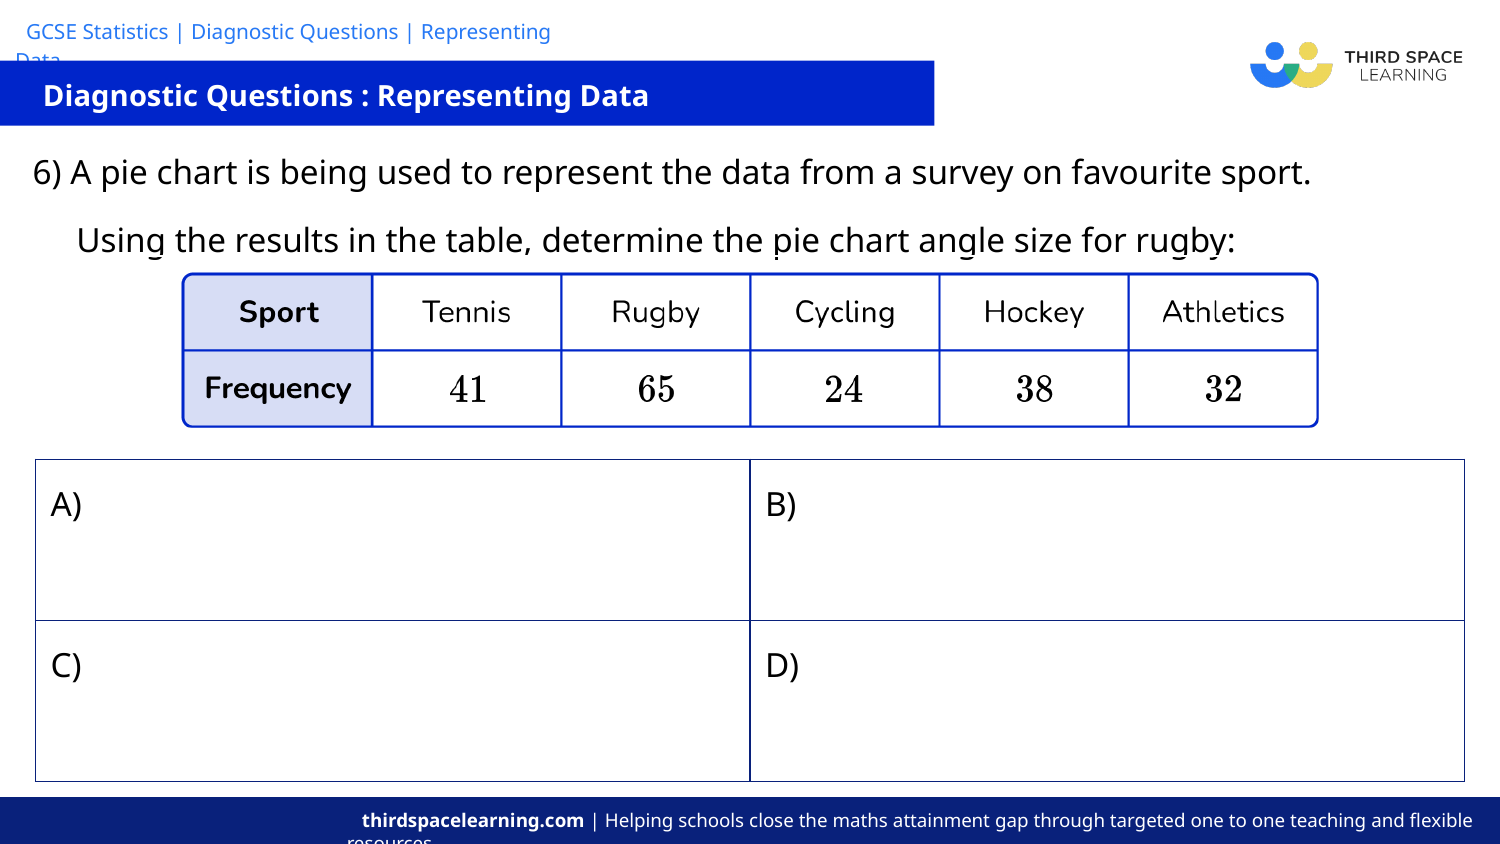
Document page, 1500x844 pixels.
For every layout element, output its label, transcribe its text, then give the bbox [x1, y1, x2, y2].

picture [1250, 33, 1465, 99]
picture [181, 272, 1319, 428]
table_header 6) A pie chart is being used to represent the data from a survey on favourite sport. Using the results in the table, determine the pie chart angle size for rugby: [19, 142, 1474, 255]
text_box Diagnostic Questions : Representing Data [27, 61, 778, 127]
